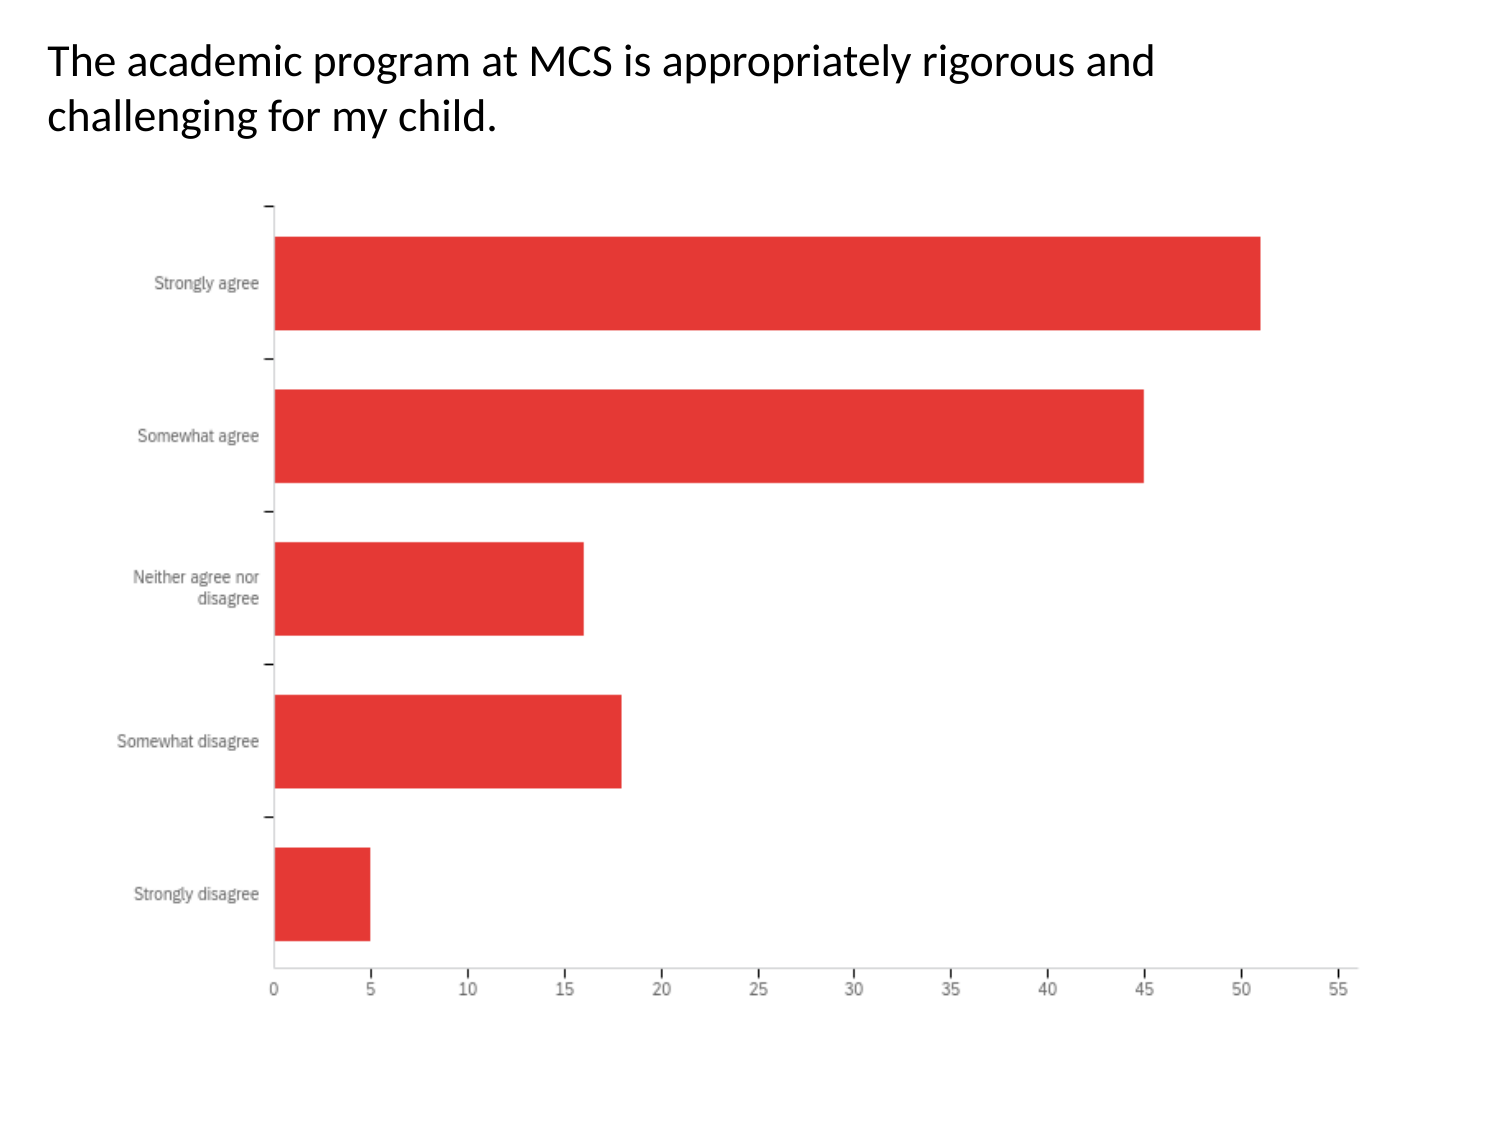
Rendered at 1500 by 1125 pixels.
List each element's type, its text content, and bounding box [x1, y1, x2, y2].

text_box The academic program at MCS is appropriately rigorous and challenging for my child. [32, 22, 1383, 84]
picture [93, 196, 1407, 1018]
